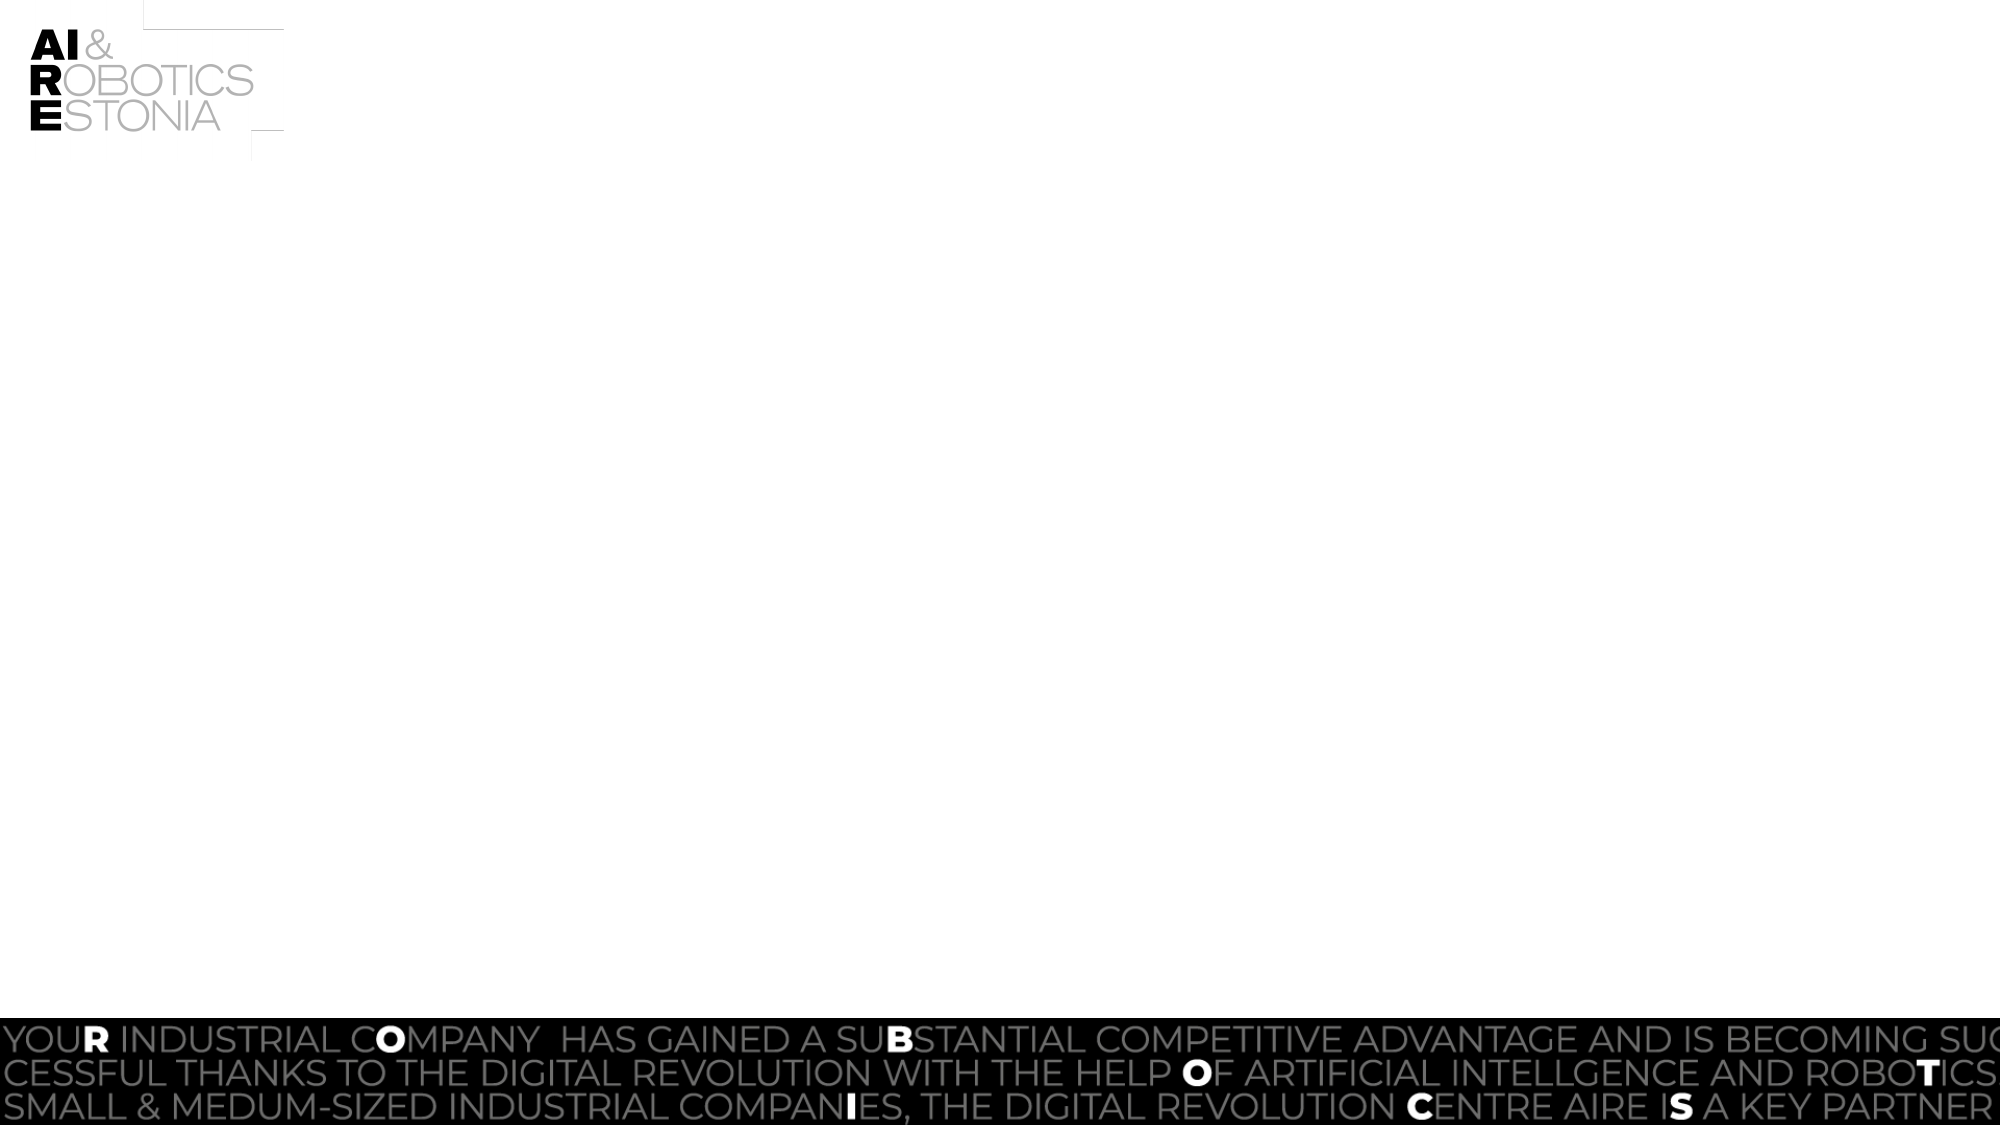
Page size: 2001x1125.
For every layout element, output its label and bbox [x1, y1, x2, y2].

picture [0, 1018, 2000, 1125]
picture [0, 0, 284, 161]
